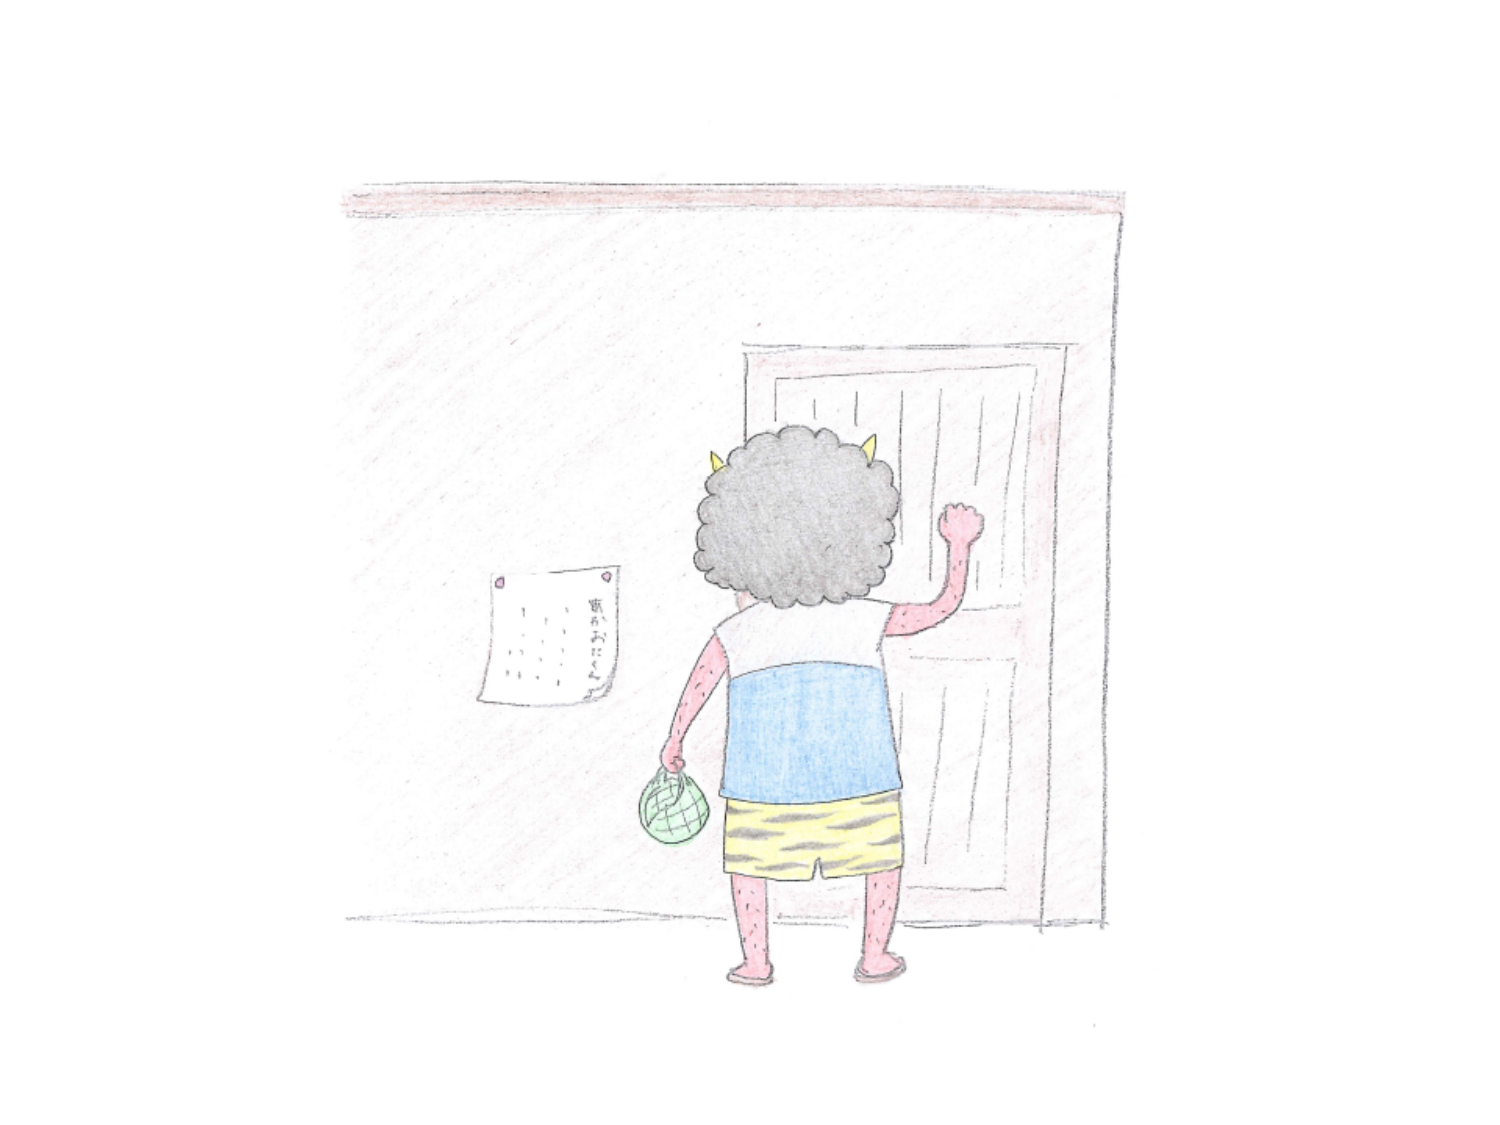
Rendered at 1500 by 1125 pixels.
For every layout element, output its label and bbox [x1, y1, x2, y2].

picture [313, 90, 1187, 1035]
